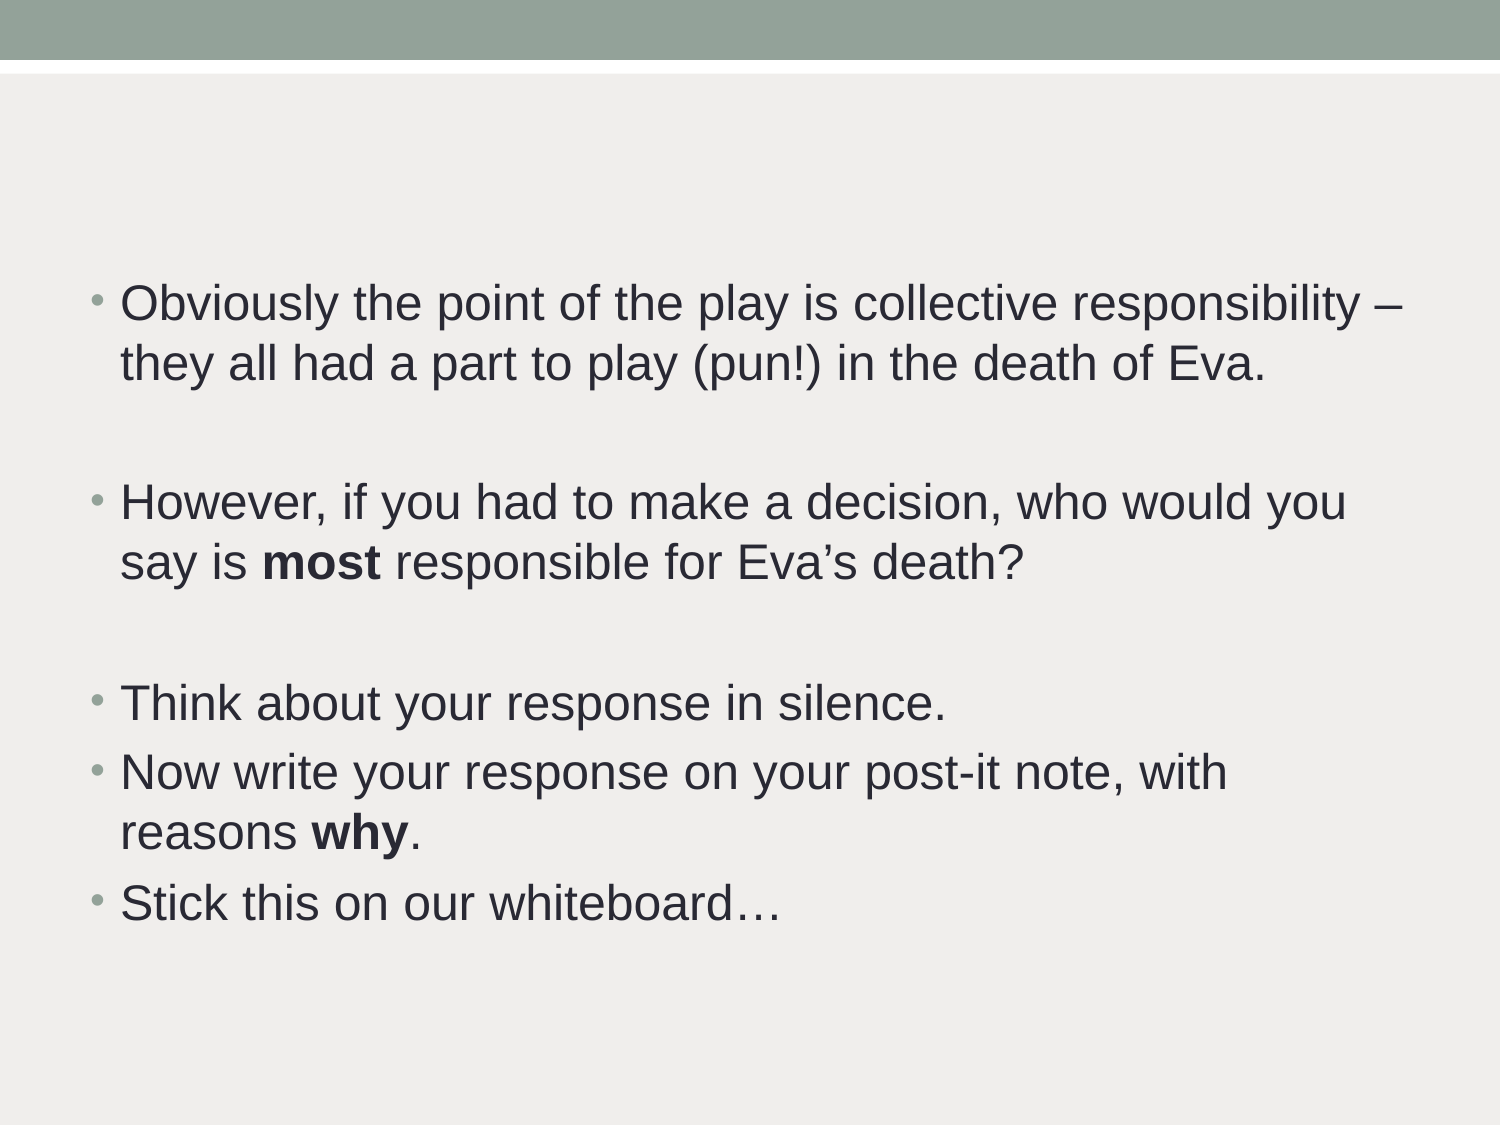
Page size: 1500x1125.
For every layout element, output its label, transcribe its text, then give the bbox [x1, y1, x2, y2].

list Obviously the point of the play is collective responsibility – they all had a part to play (pun!) in the death of Eva. However, if you had to make a decision, who would you say is most responsible for Eva’s death? Think about your response in silence. Now write your response on your post-it note, with reasons why. Stick this on our whiteboard… [75, 262, 1425, 1063]
